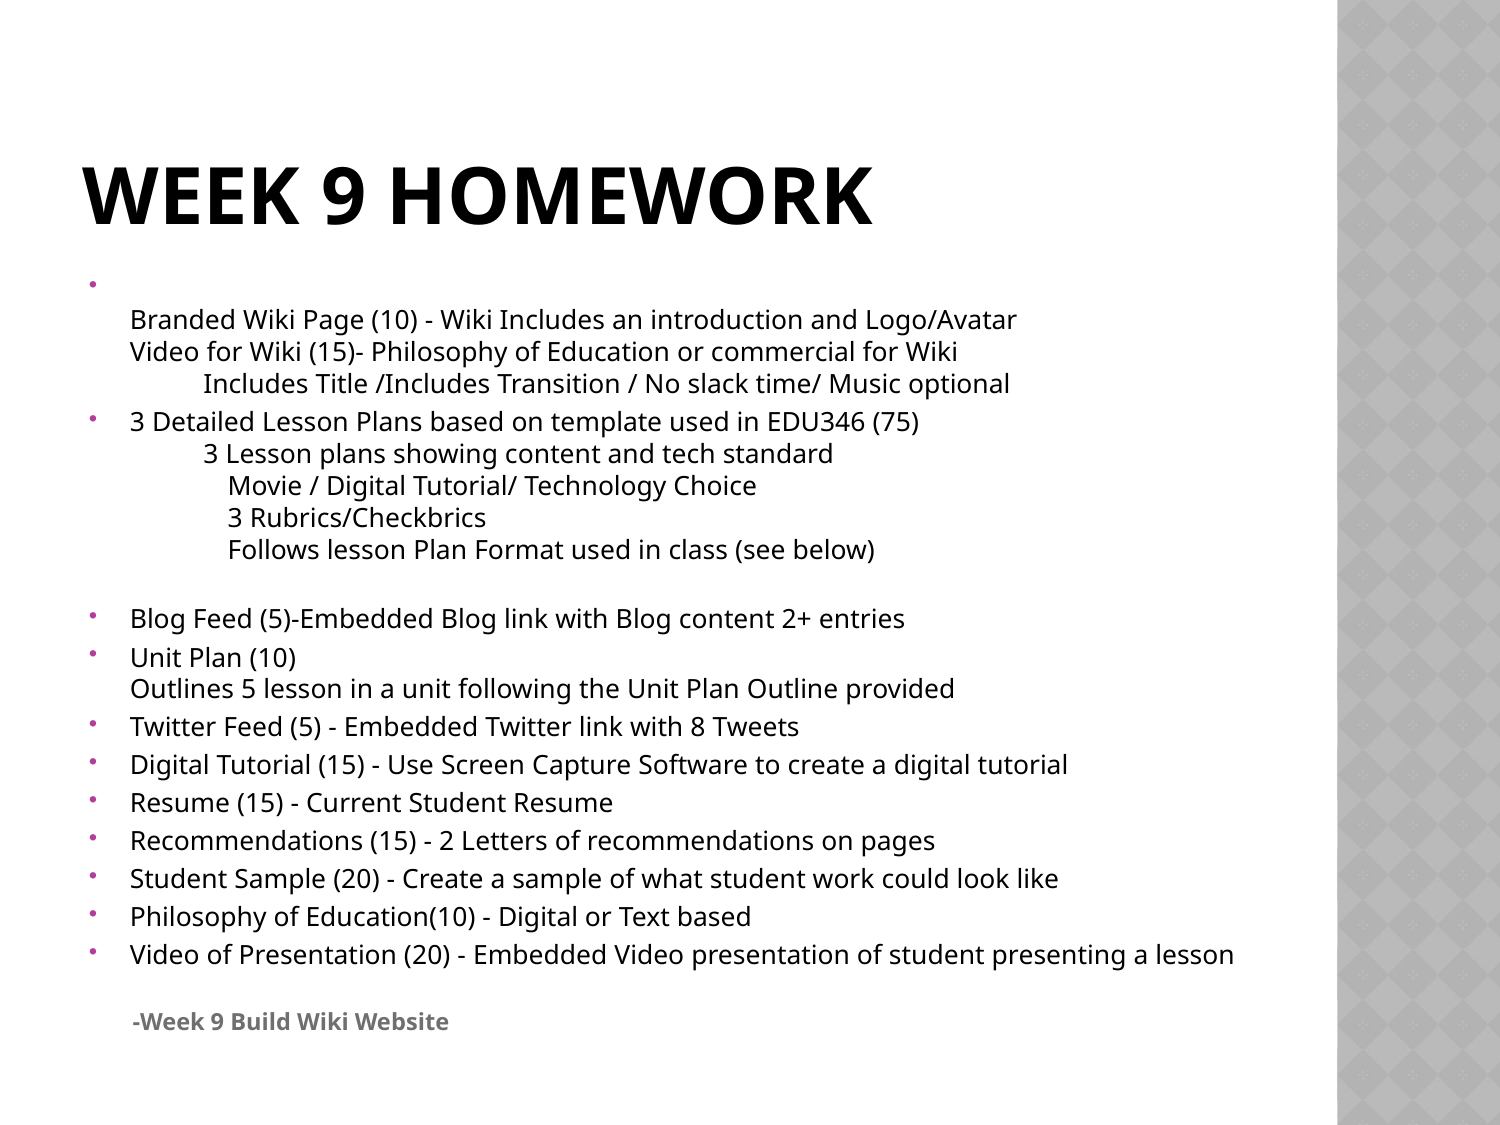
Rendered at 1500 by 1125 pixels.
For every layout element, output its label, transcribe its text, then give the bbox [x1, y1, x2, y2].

title Week 9 Homework [75, 52, 1263, 240]
list Branded Wiki Page (10) - Wiki Includes an introduction and Logo/Avatar Video for Wiki (15)- Philosophy of Education or commercial for Wiki Includes Title /Includes Transition / No slack time/ Music optional 3 Detailed Lesson Plans based on template used in EDU346 (75) 3 Lesson plans showing content and tech standard Movie / Digital Tutorial/ Technology Choice 3 Rubrics/Checkbrics Follows lesson Plan Format used in class (see below) Blog Feed (5)-Embedded Blog link with Blog content 2+ entries Unit Plan (10) Outlines 5 lesson in a unit following the Unit Plan Outline provided Twitter Feed (5) - Embedded Twitter link with 8 Tweets Digital Tutorial (15) - Use Screen Capture Software to create a digital tutorial Resume (15) - Current Student Resume Recommendations (15) - 2 Letters of recommendations on pages Student Sample (20) - Create a sample of what student work could look like Philosophy of Education(10) - Digital or Text based Video of Presentation (20) - Embedded Video presentation of student presenting a lesson -Week 9 Build Wiki Website [75, 264, 1263, 1059]
